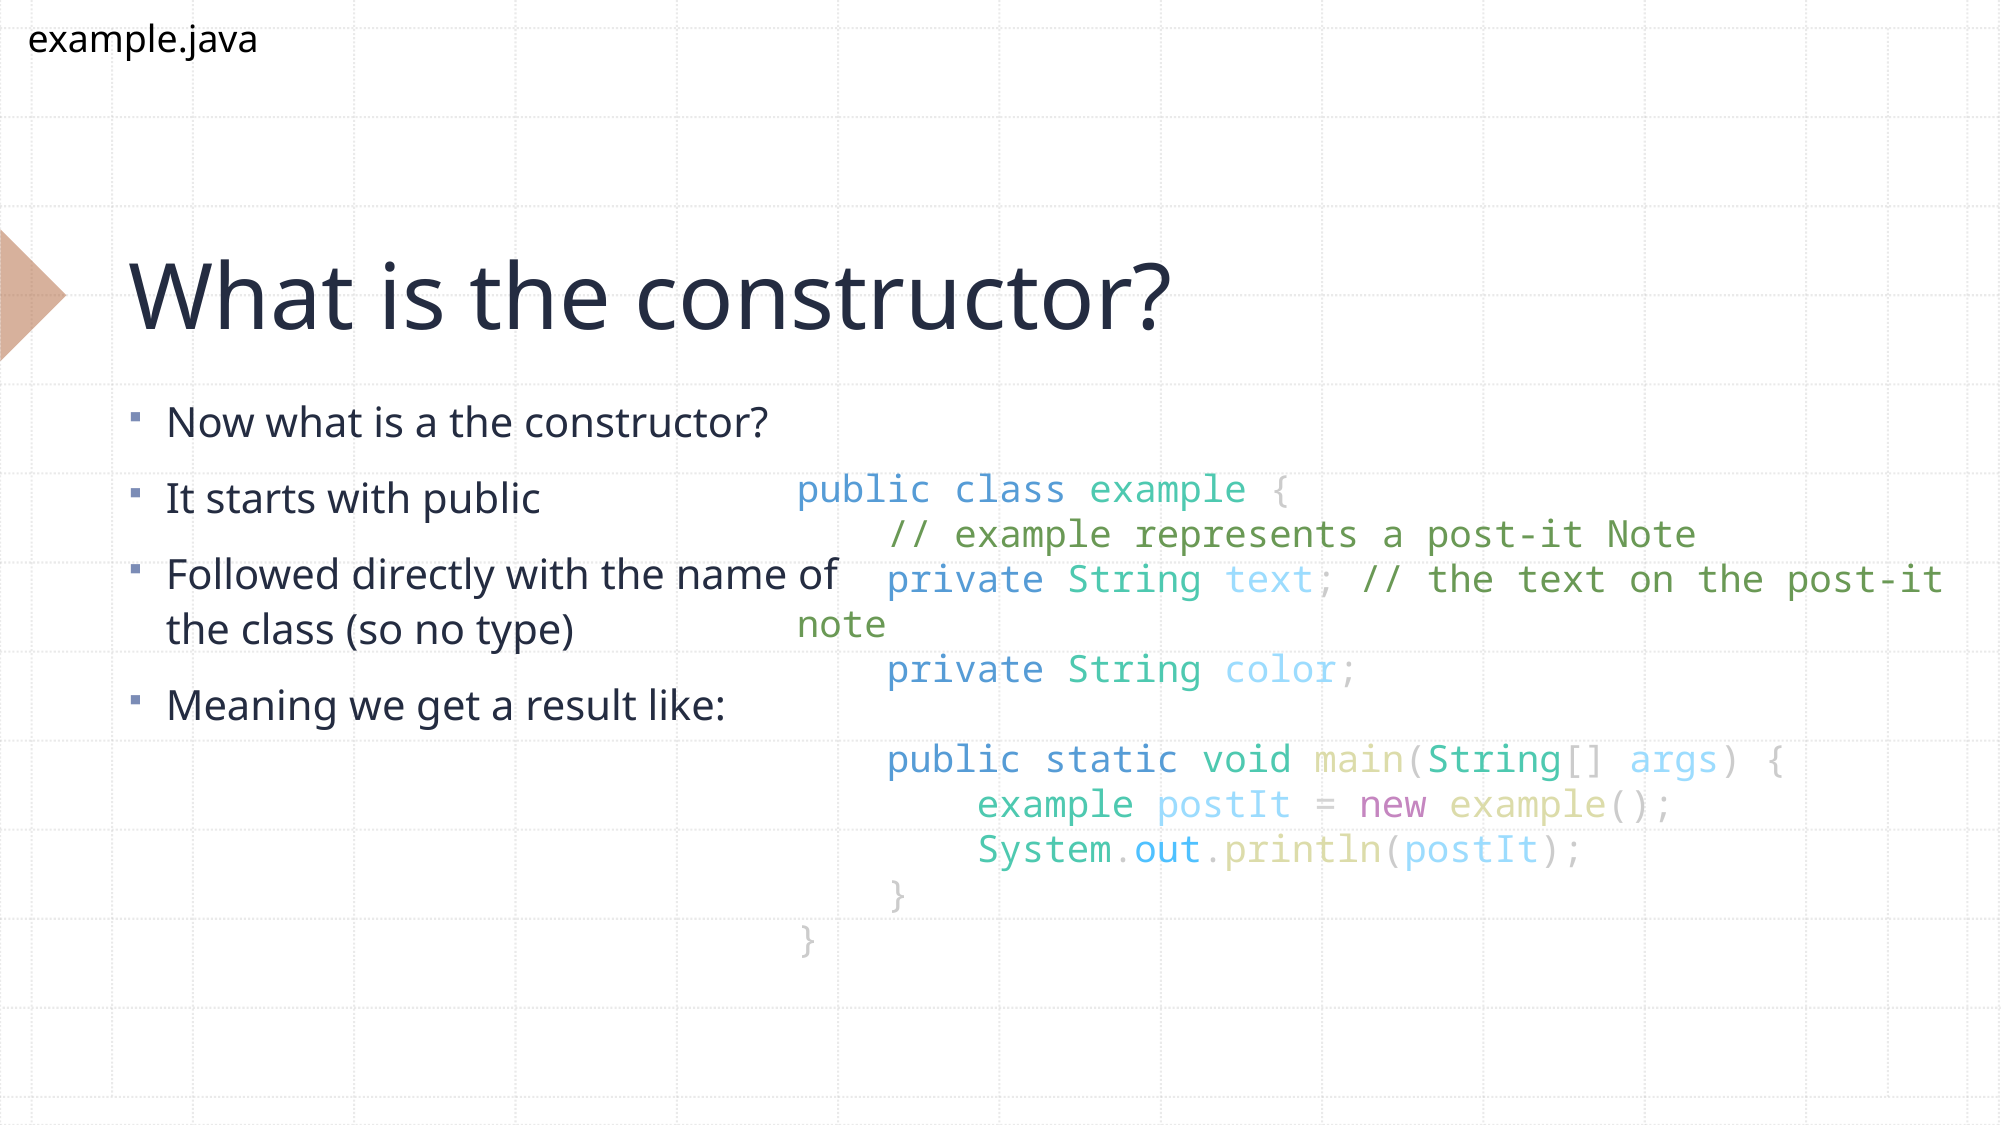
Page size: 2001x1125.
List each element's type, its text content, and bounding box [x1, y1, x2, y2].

title What is the constructor? [113, 119, 1808, 356]
text_box public class example { // example represents a post-it Note private String text; // the text on the post-it note private String color; public static void main(String[] args) { example postIt = new example(); System.out.println(postIt); } } [782, 457, 2000, 968]
list Now what is a the constructor? It starts with public Followed directly with the name of the class (so no type) Meaning we get a result like: [113, 383, 1808, 969]
text_box example.java [12, 7, 274, 68]
